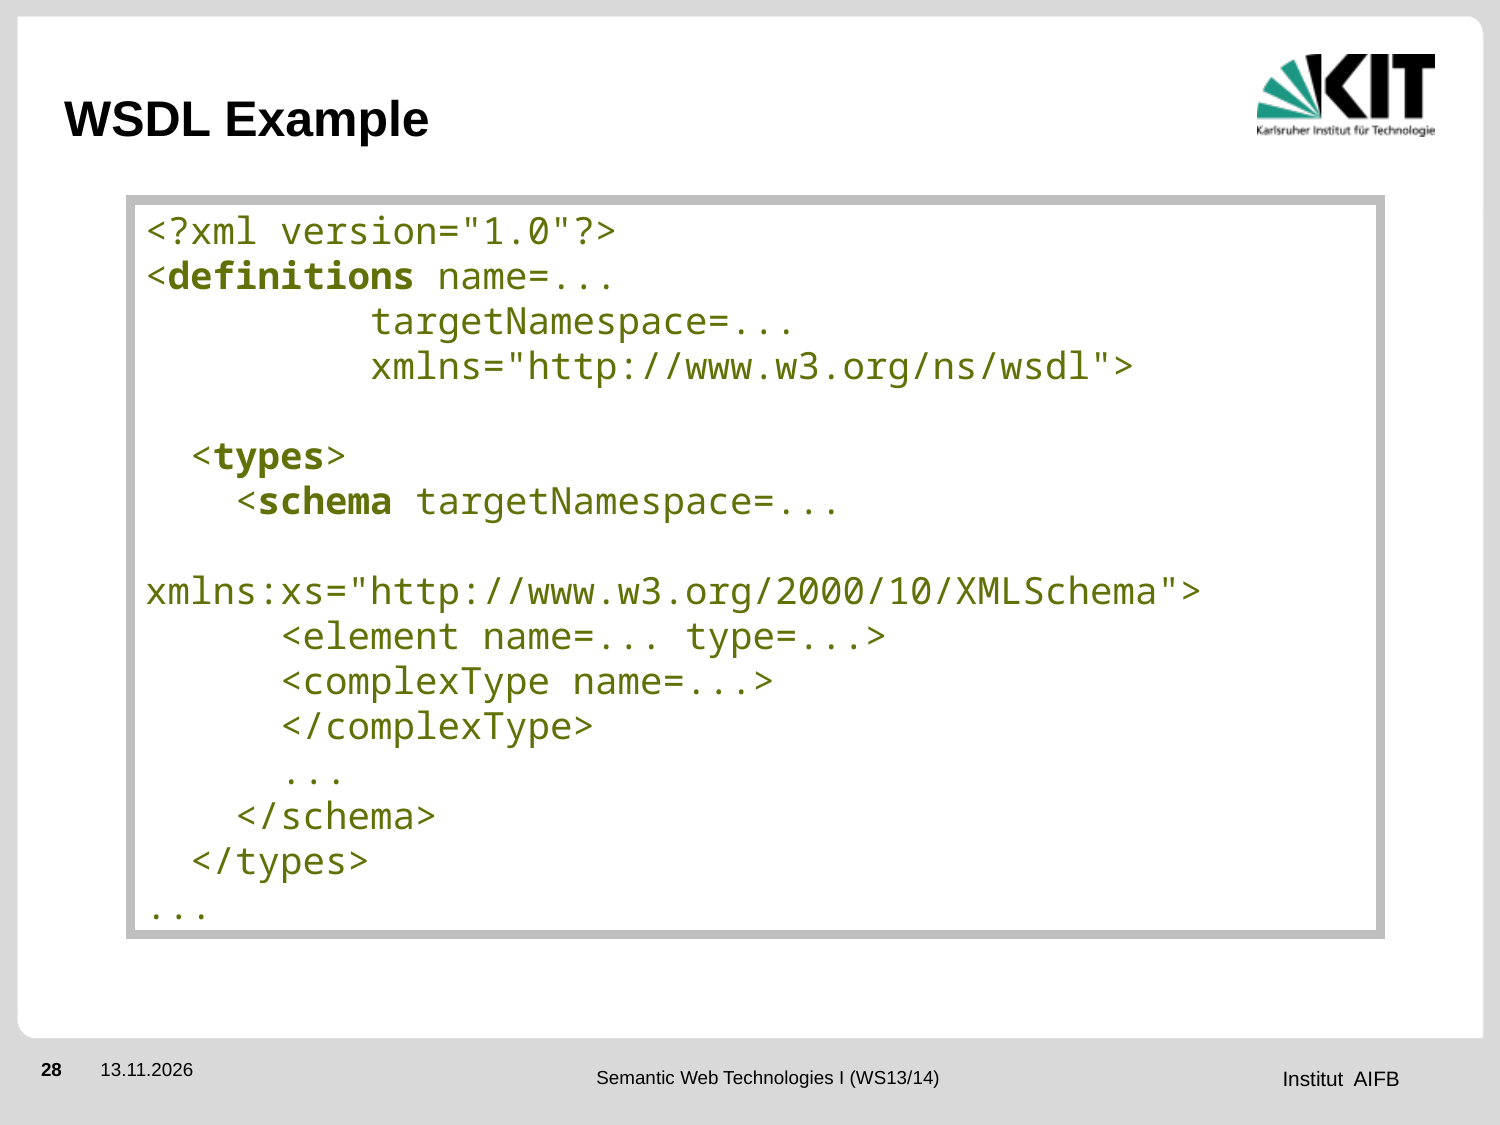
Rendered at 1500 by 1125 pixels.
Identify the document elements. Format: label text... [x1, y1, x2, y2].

title WSDL Example [64, 54, 1198, 147]
text_box <?xml version="1.0"?> <definitions name=... targetNamespace=... xmlns="http://www.w3.org/ns/wsdl"> <types> <schema targetNamespace=... xmlns:xs="http://www.w3.org/2000/10/XMLSchema"> <element name=... type=...> <complexType name=...> </complexType> ... </schema> </types> ... [130, 199, 1381, 935]
picture [0, 0, 1500, 1125]
